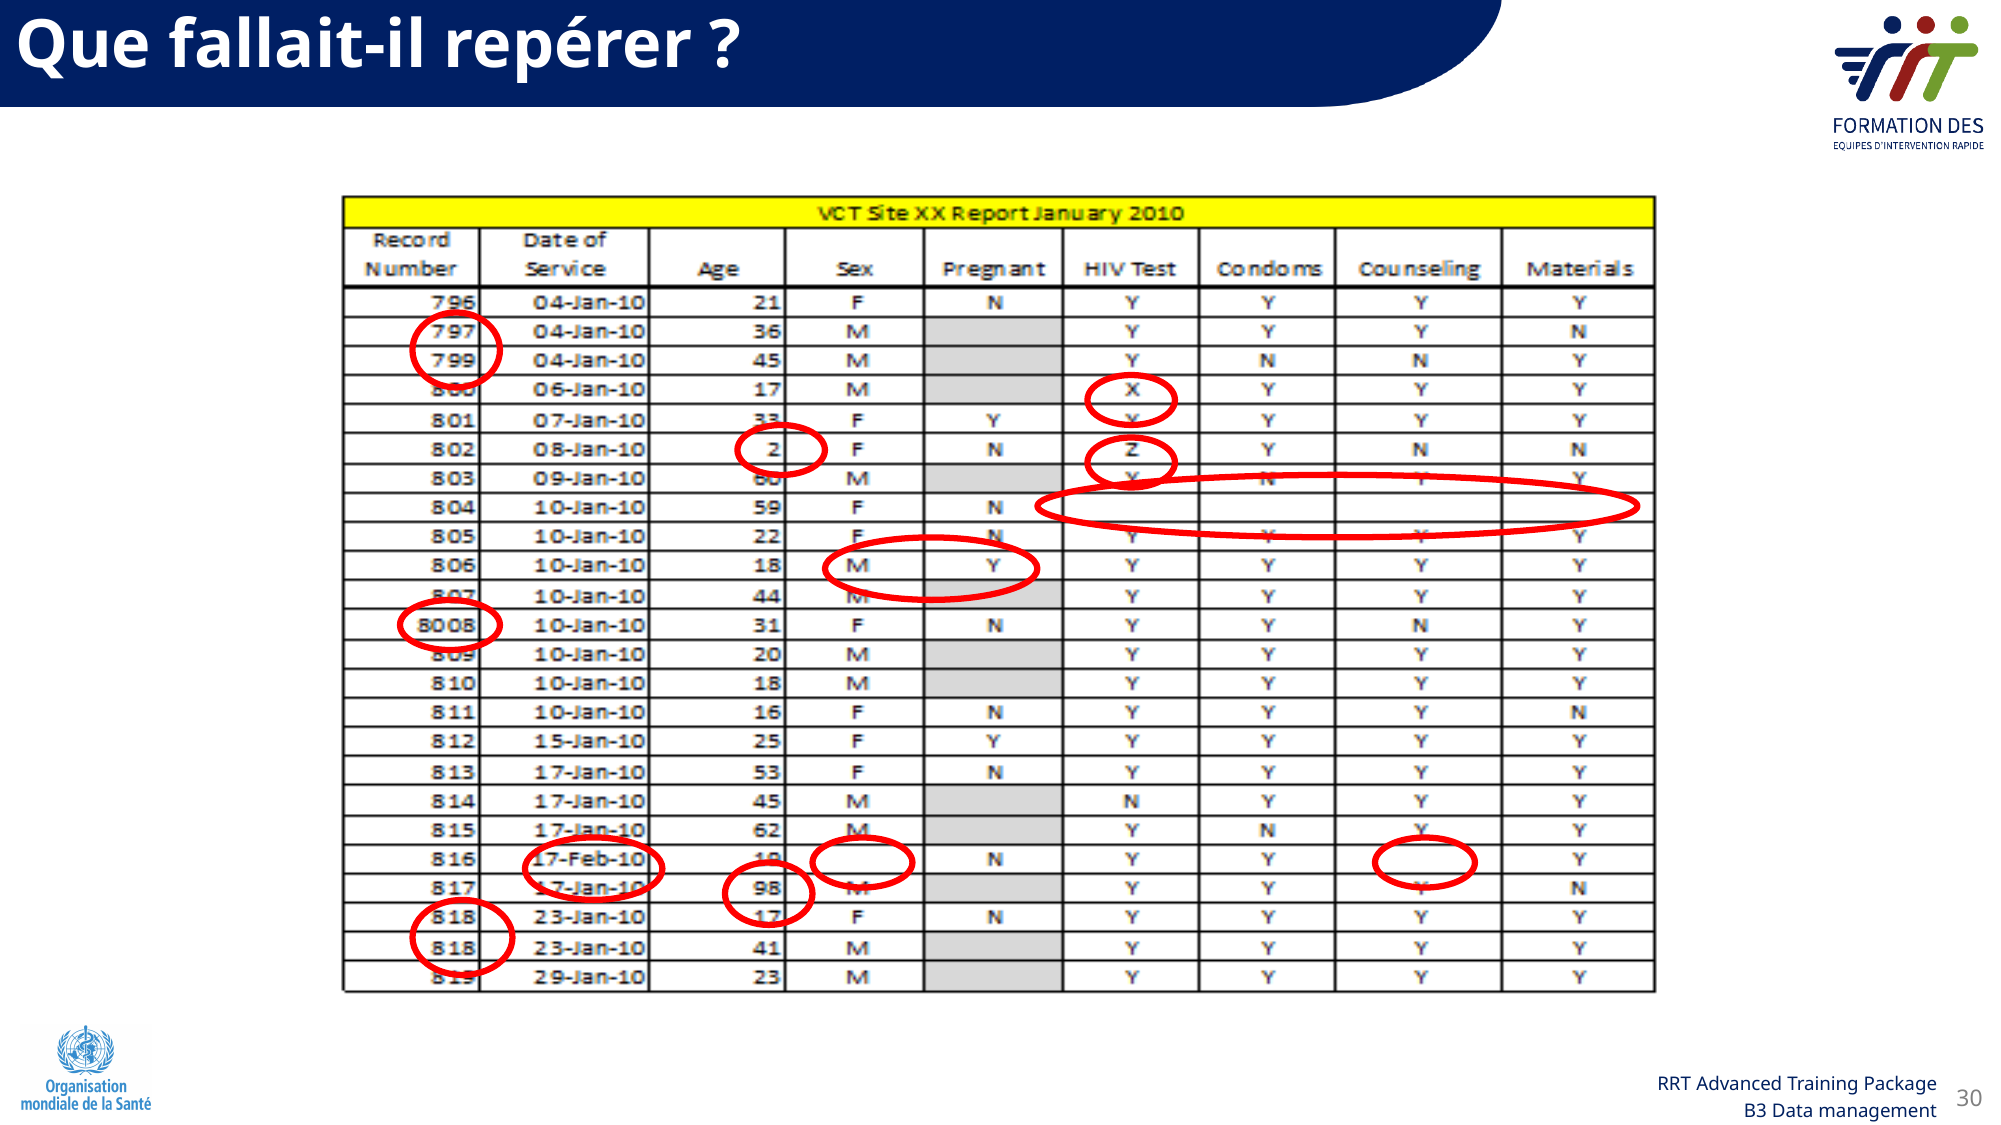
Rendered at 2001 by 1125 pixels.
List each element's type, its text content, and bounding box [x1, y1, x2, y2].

title Que fallait-il repérer ? [0, 0, 1238, 106]
picture [0, 0, 1502, 107]
picture [1833, 15, 1984, 151]
picture [20, 1024, 152, 1111]
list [332, 193, 1671, 1007]
